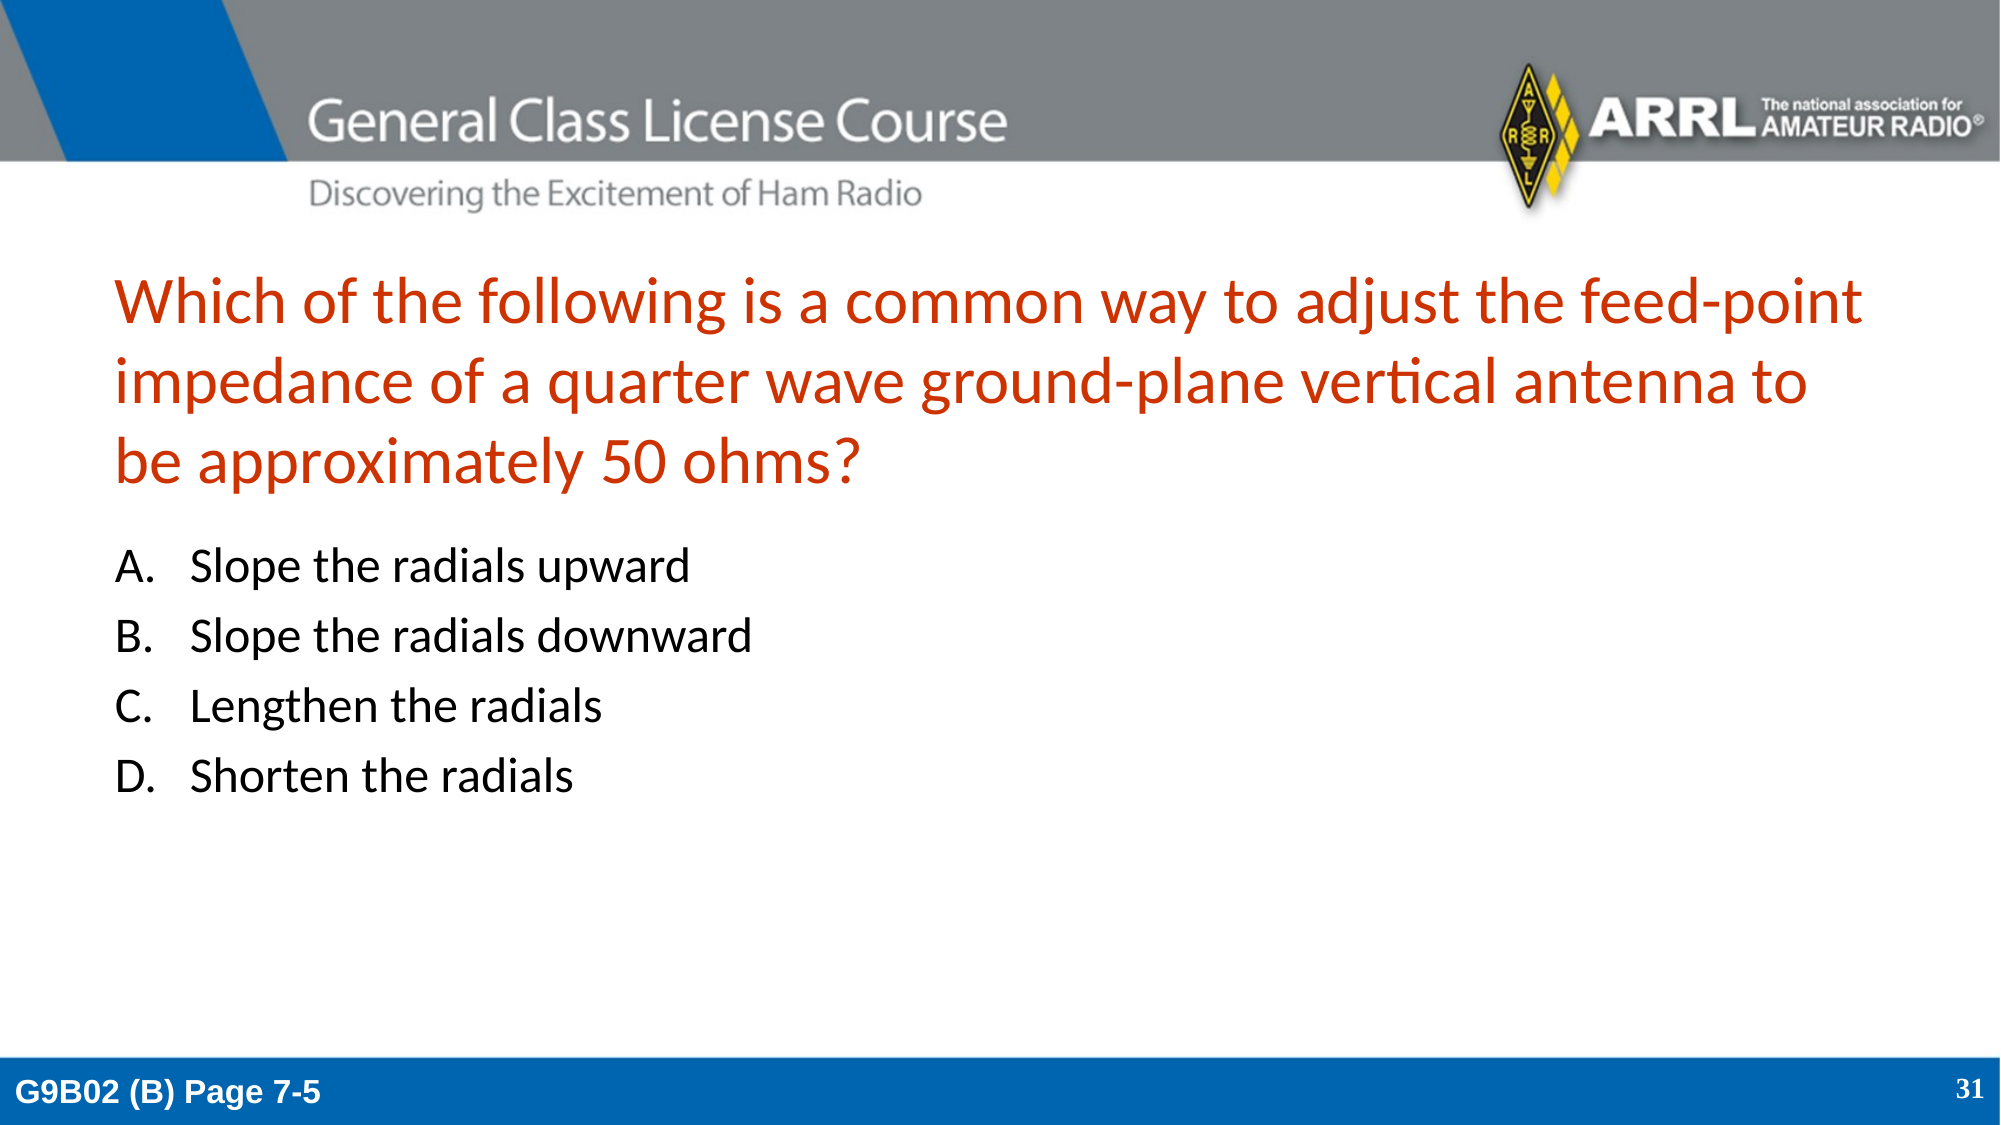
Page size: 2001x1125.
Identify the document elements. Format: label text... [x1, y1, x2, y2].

picture [0, 0, 2001, 1125]
title Which of the following is a common way to adjust the feed-point impedance of a quarter wave ground-plane vertical antenna to be approximately 50 ohms? [99, 249, 1900, 468]
text_box 31 [1875, 1062, 2000, 1113]
text_box G9B02 (B) Page 7-5 [0, 1062, 1313, 1118]
list Slope the radials upward Slope the radials downward Lengthen the radials Shorten the radials [99, 525, 1900, 1005]
